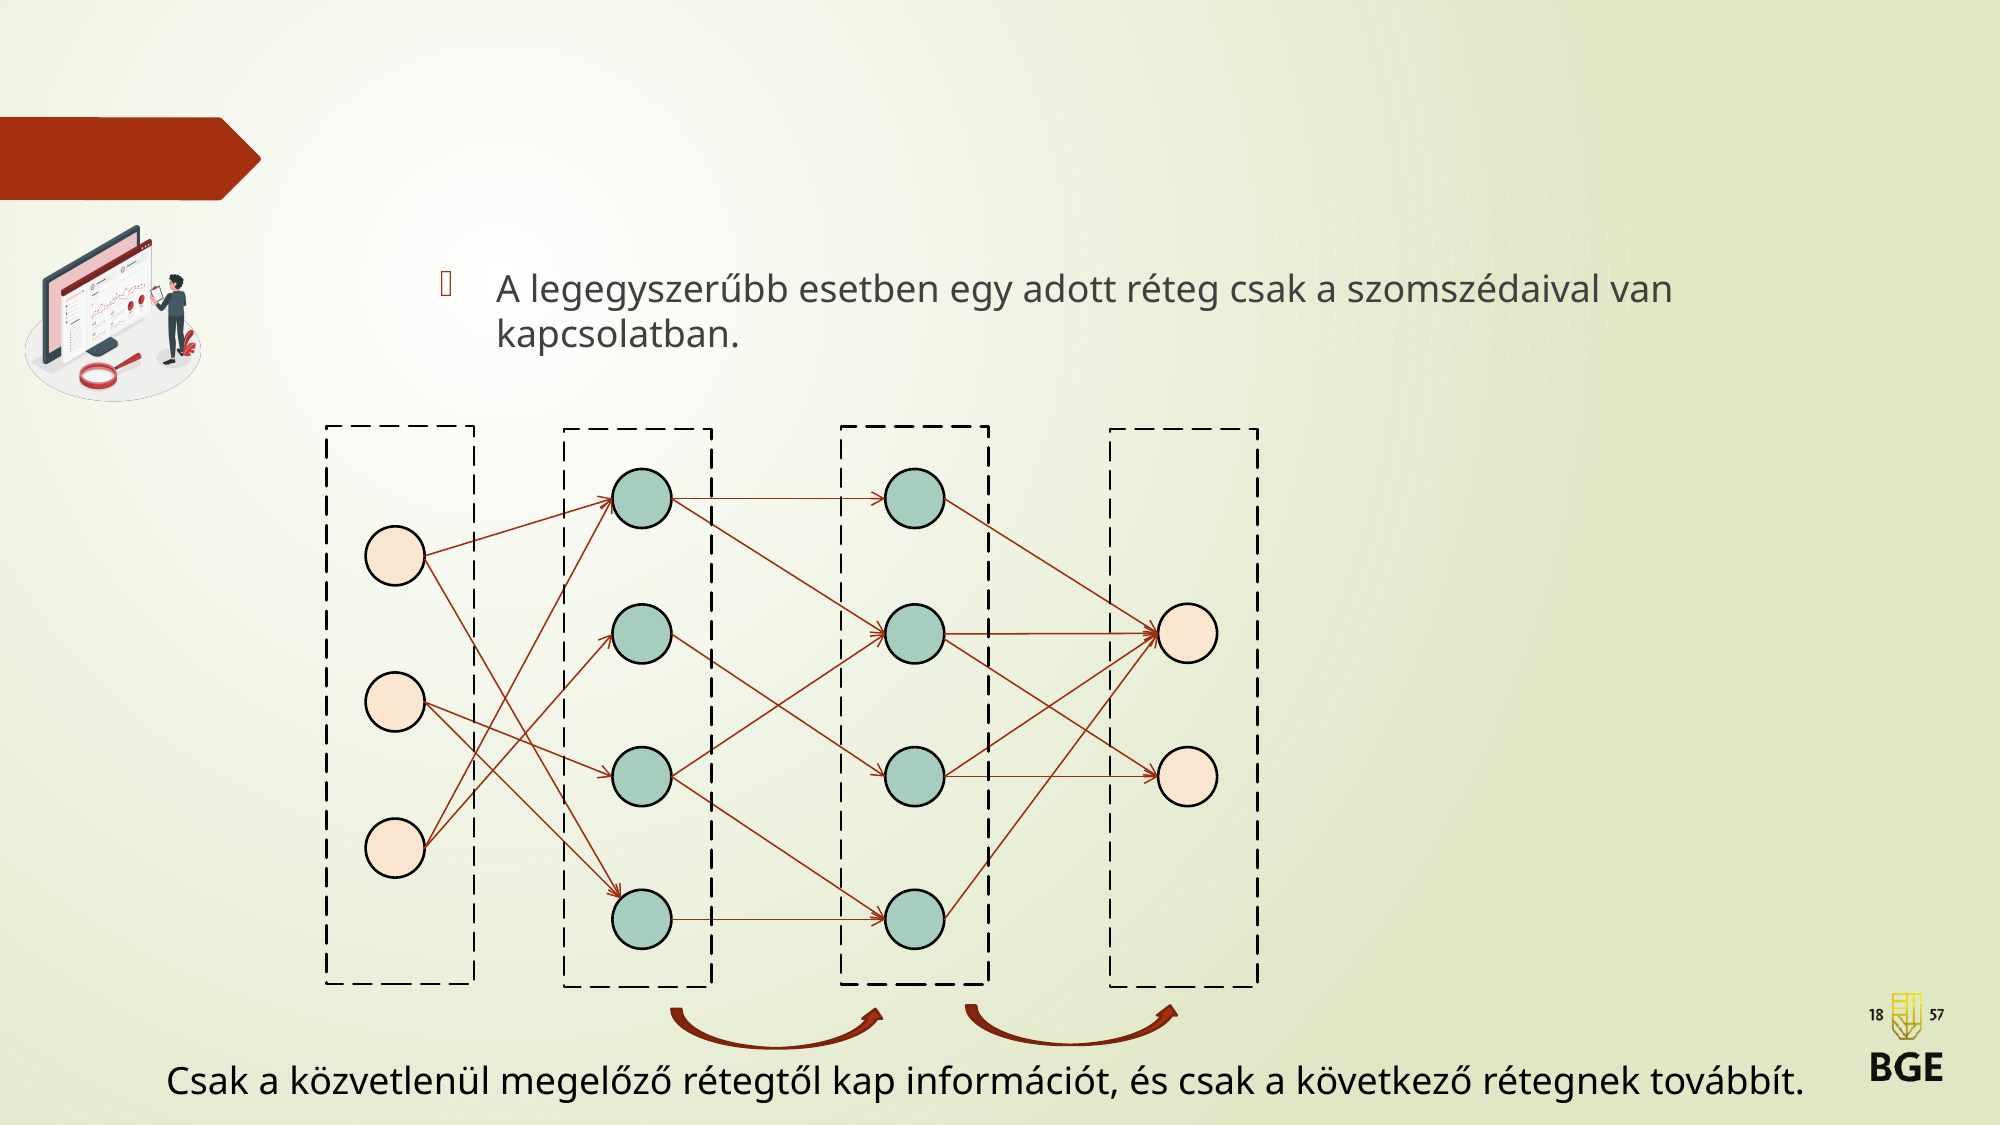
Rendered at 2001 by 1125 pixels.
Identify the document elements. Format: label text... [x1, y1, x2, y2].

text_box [424, 701, 622, 899]
picture [1853, 984, 1958, 1090]
text_box [563, 428, 713, 988]
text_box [671, 498, 886, 633]
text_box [944, 633, 1159, 920]
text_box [617, 558, 622, 701]
picture [17, 217, 208, 408]
text_box [670, 1007, 884, 1049]
text_box [964, 1004, 1178, 1047]
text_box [671, 776, 886, 919]
text_box [840, 425, 990, 986]
text_box [325, 425, 475, 985]
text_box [424, 498, 613, 849]
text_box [671, 633, 886, 776]
text_box Csak a közvetlenül megelőző rétegtől kap információt, és csak a következő rétegnek továbbít. [151, 1049, 1822, 1110]
text_box [1109, 428, 1259, 988]
list A legegyszerűbb esetben egy adott réteg csak a szomszédaival van kapcsolatban. [424, 257, 1888, 535]
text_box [944, 498, 1159, 632]
